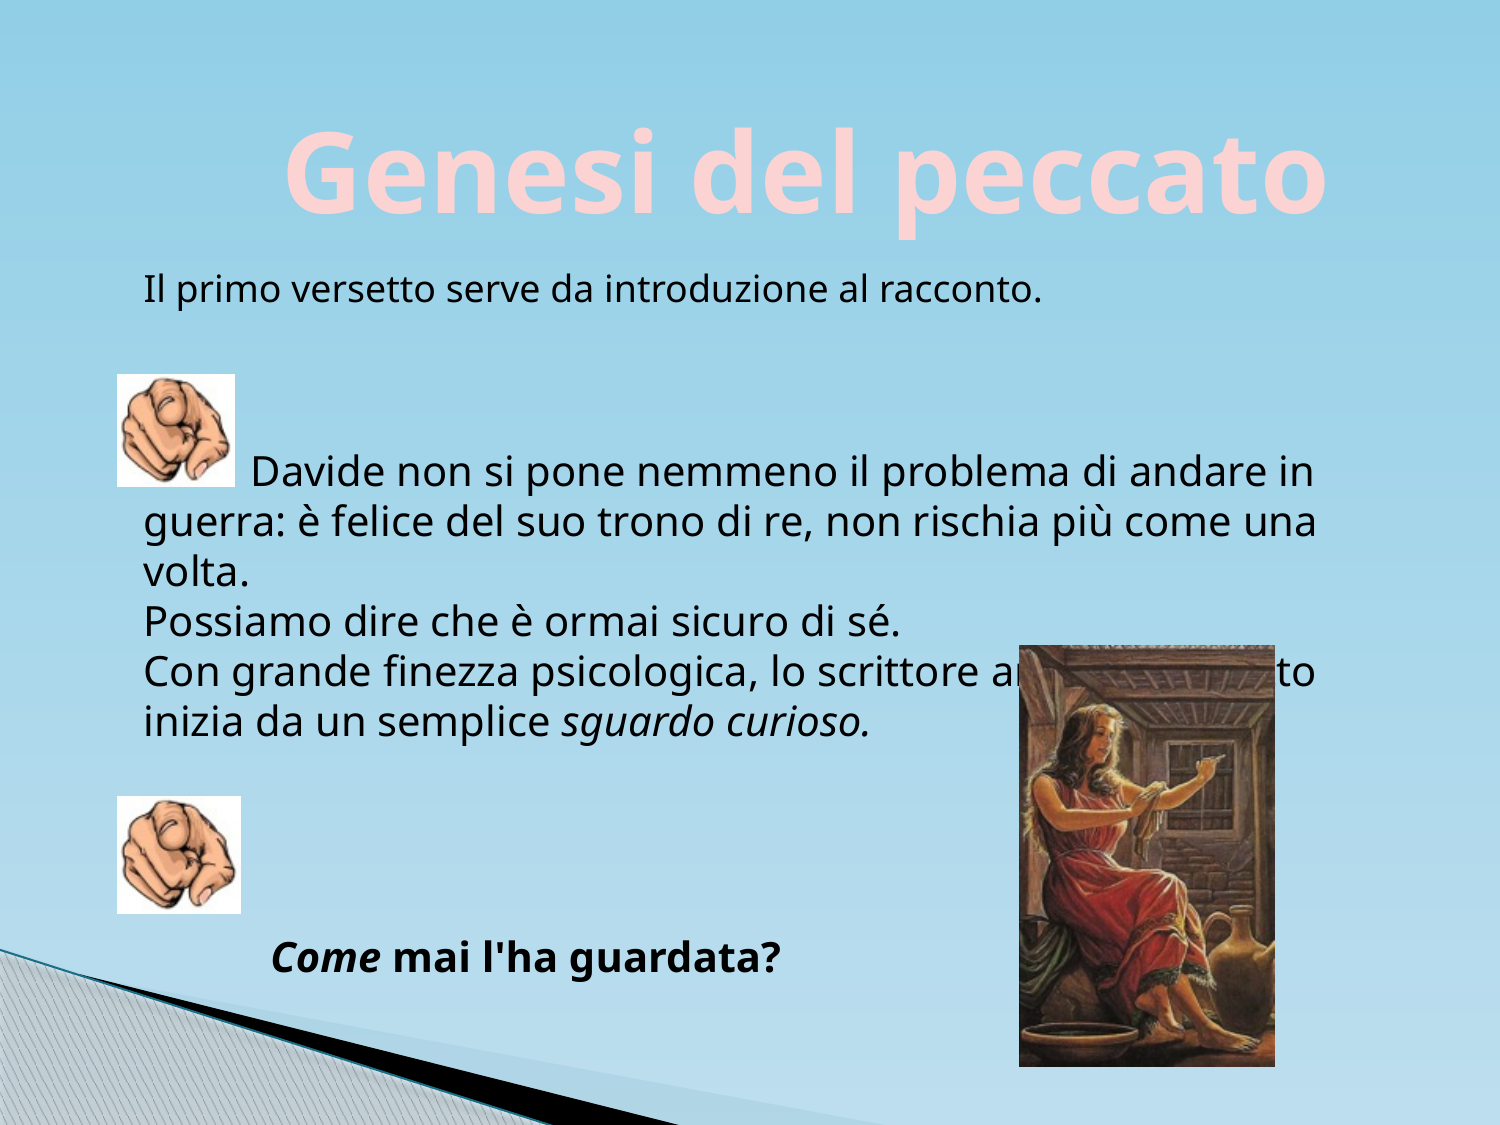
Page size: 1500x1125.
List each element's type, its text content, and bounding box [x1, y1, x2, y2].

text_box Il primo versetto serve da introduzione al racconto. Davide non si pone nemmeno il problema di andare in guerra: è felice del suo trono di re, non rischia più come una volta. Possiamo dire che è ormai sicuro di sé. Con grande finezza psicologica, lo scrittore annota che tutto inizia da un semplice sguardo curioso. Come mai l'ha guardata? [128, 257, 1407, 988]
picture [116, 796, 241, 915]
picture [116, 374, 235, 487]
picture [1019, 645, 1275, 1067]
text_box Genesi del peccato [266, 93, 1346, 244]
